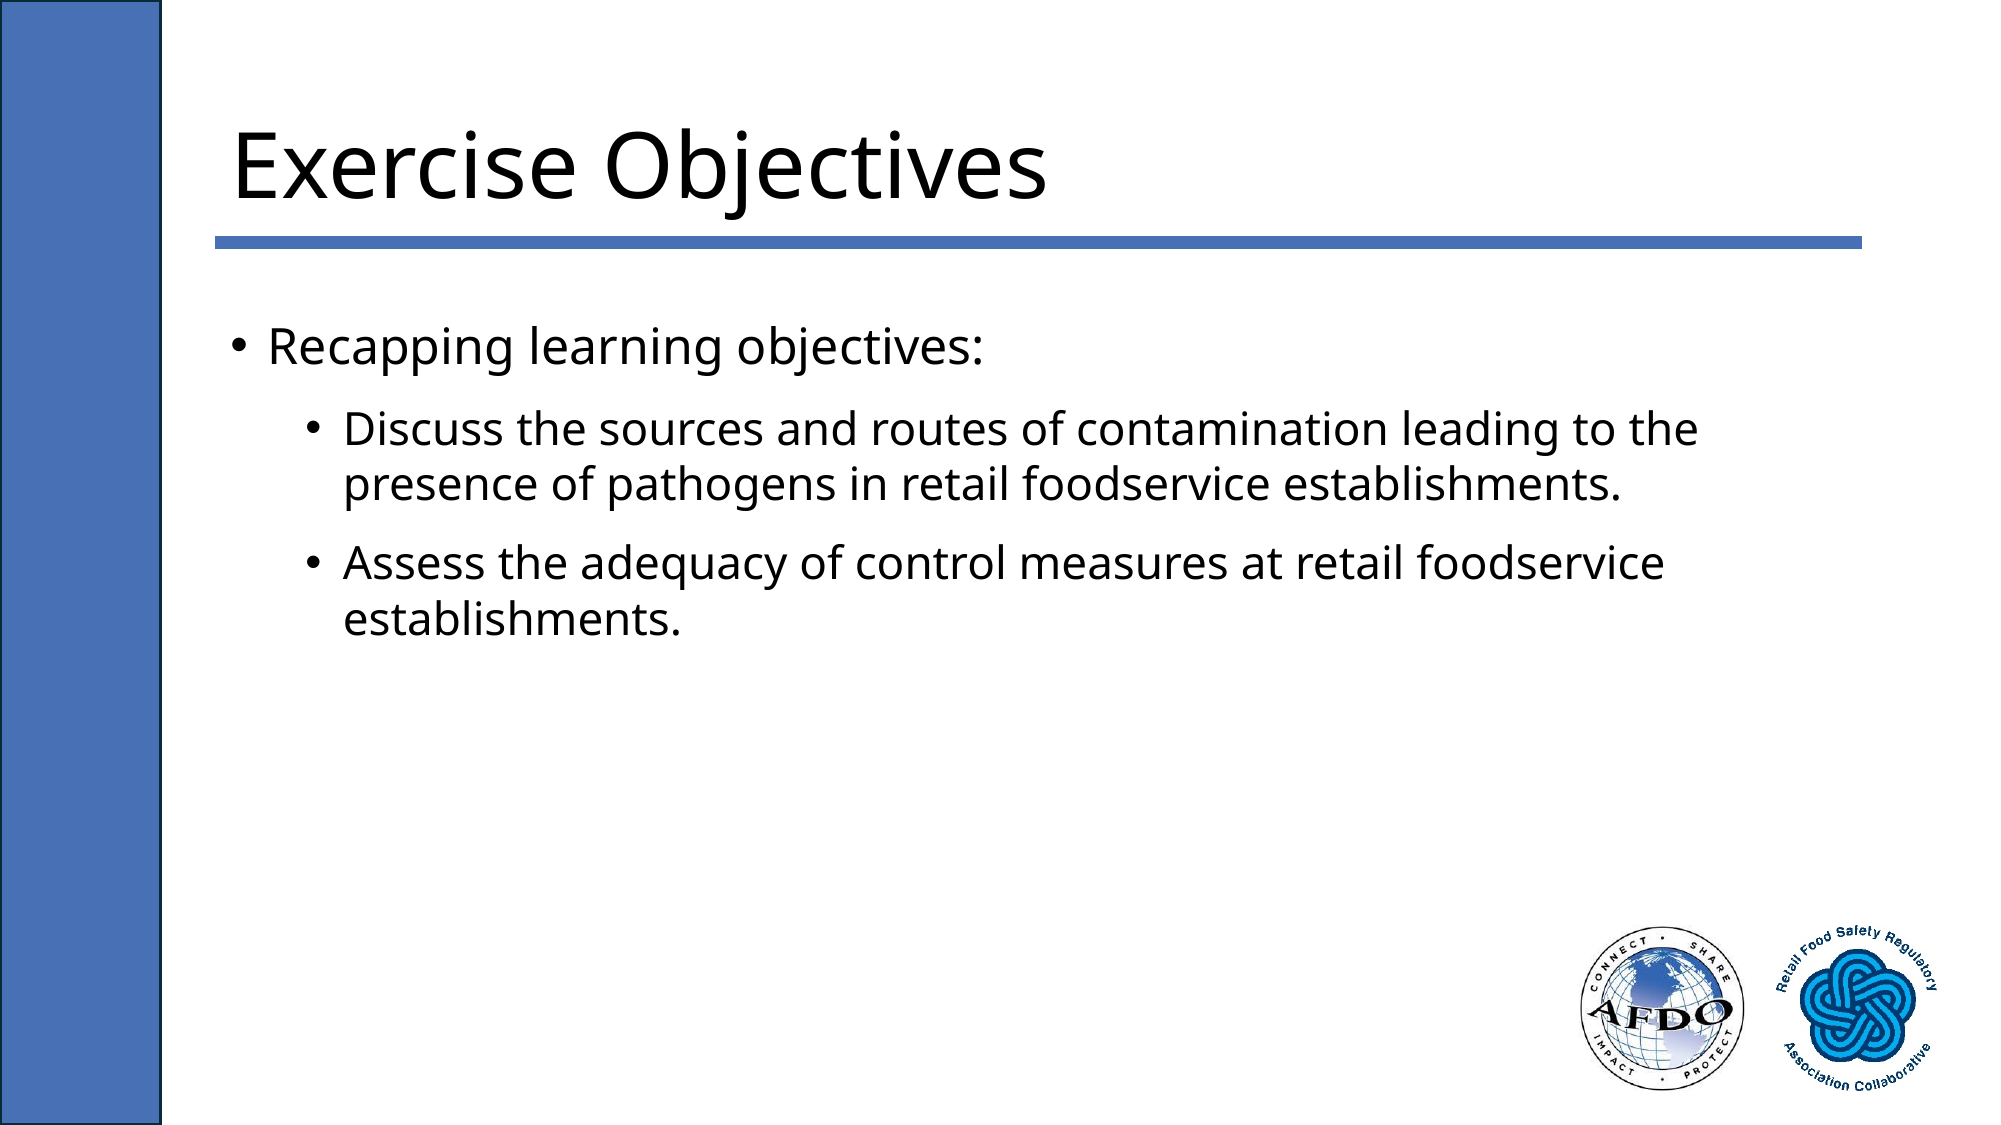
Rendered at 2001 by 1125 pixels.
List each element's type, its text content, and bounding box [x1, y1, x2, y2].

picture [1579, 925, 1745, 1091]
title Exercise Objectives [215, 110, 1863, 227]
picture [1776, 925, 1937, 1091]
list Recapping learning objectives: Discuss the sources and routes of contamination leading to the presence of pathogens in retail foodservice establishments. Assess the adequacy of control measures at retail foodservice establishments. [215, 306, 1863, 741]
